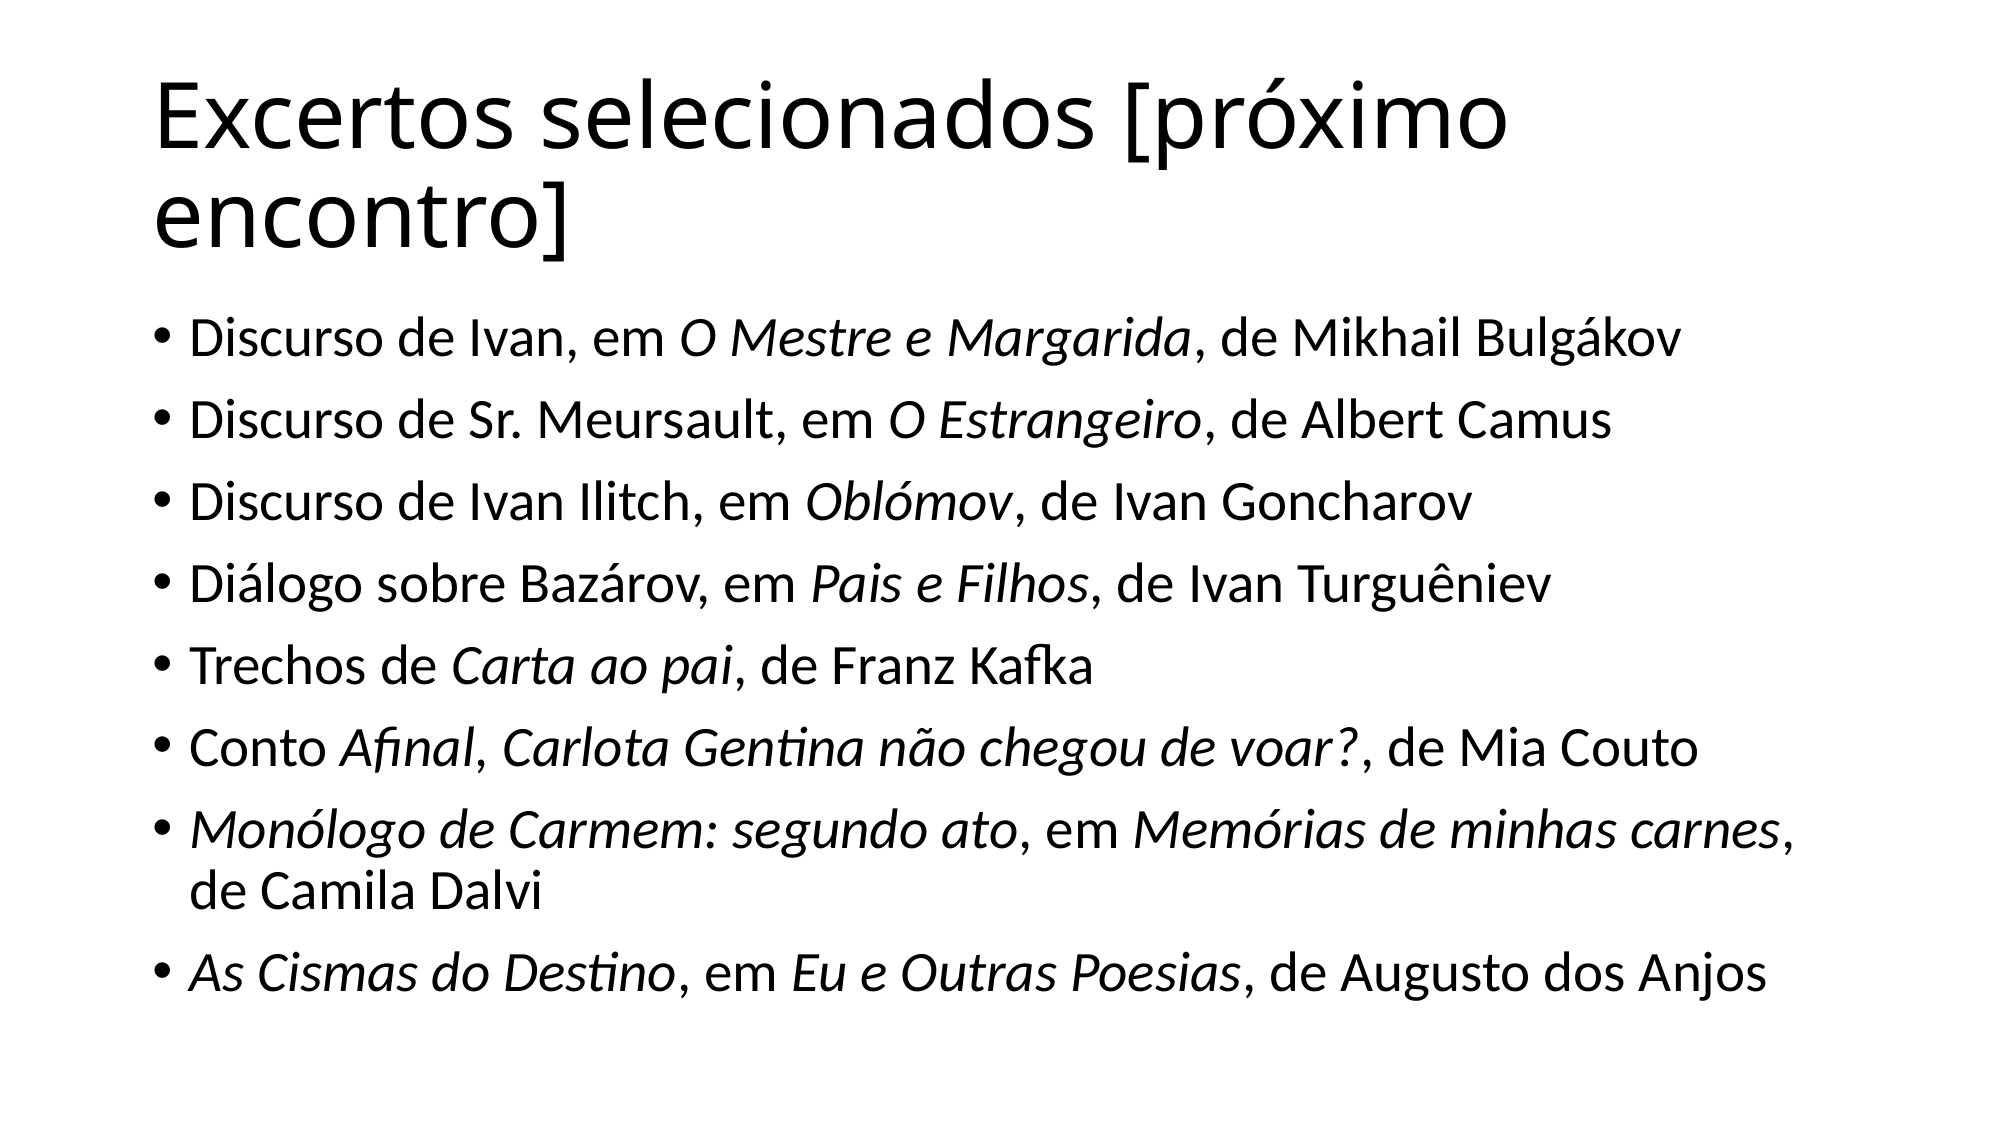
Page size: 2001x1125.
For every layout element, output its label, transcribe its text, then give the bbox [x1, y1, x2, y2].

title Excertos selecionados [próximo encontro] [137, 59, 1863, 278]
list Discurso de Ivan, em O Mestre e Margarida, de Mikhail Bulgákov Discurso de Sr. Meursault, em O Estrangeiro, de Albert Camus Discurso de Ivan Ilitch, em Oblómov, de Ivan Goncharov Diálogo sobre Bazárov, em Pais e Filhos, de Ivan Turguêniev Trechos de Carta ao pai, de Franz Kafka Conto Afinal, Carlota Gentina não chegou de voar?, de Mia Couto Monólogo de Carmem: segundo ato, em Memórias de minhas carnes, de Camila Dalvi As Cismas do Destino, em Eu e Outras Poesias, de Augusto dos Anjos [137, 299, 1863, 1014]
